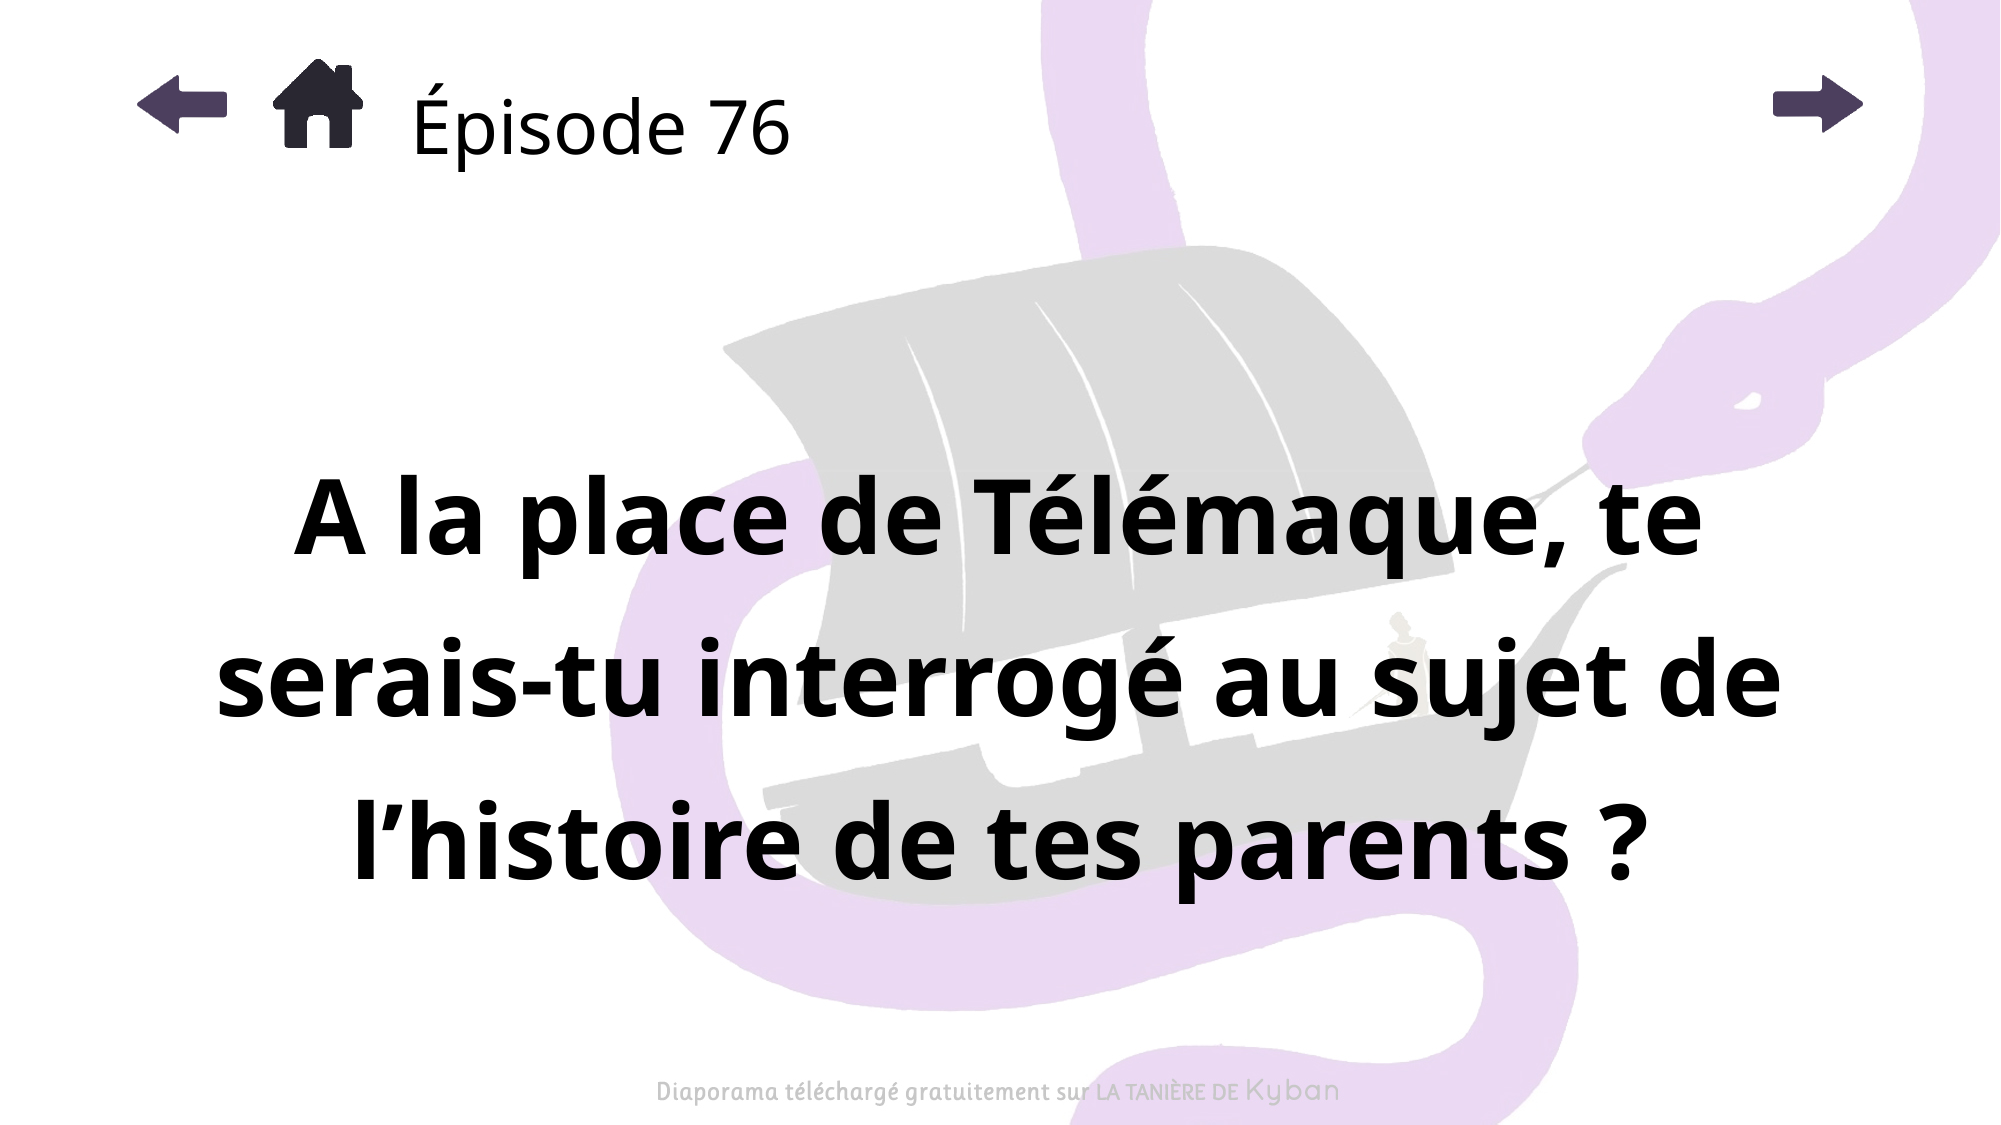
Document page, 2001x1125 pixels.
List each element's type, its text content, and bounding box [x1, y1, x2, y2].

picture [0, 0, 2001, 1125]
list A la place de Télémaque, te serais-tu interrogé au sujet de l’histoire de tes parents ? [137, 299, 1863, 1014]
title Épisode 76 [395, 59, 1863, 202]
